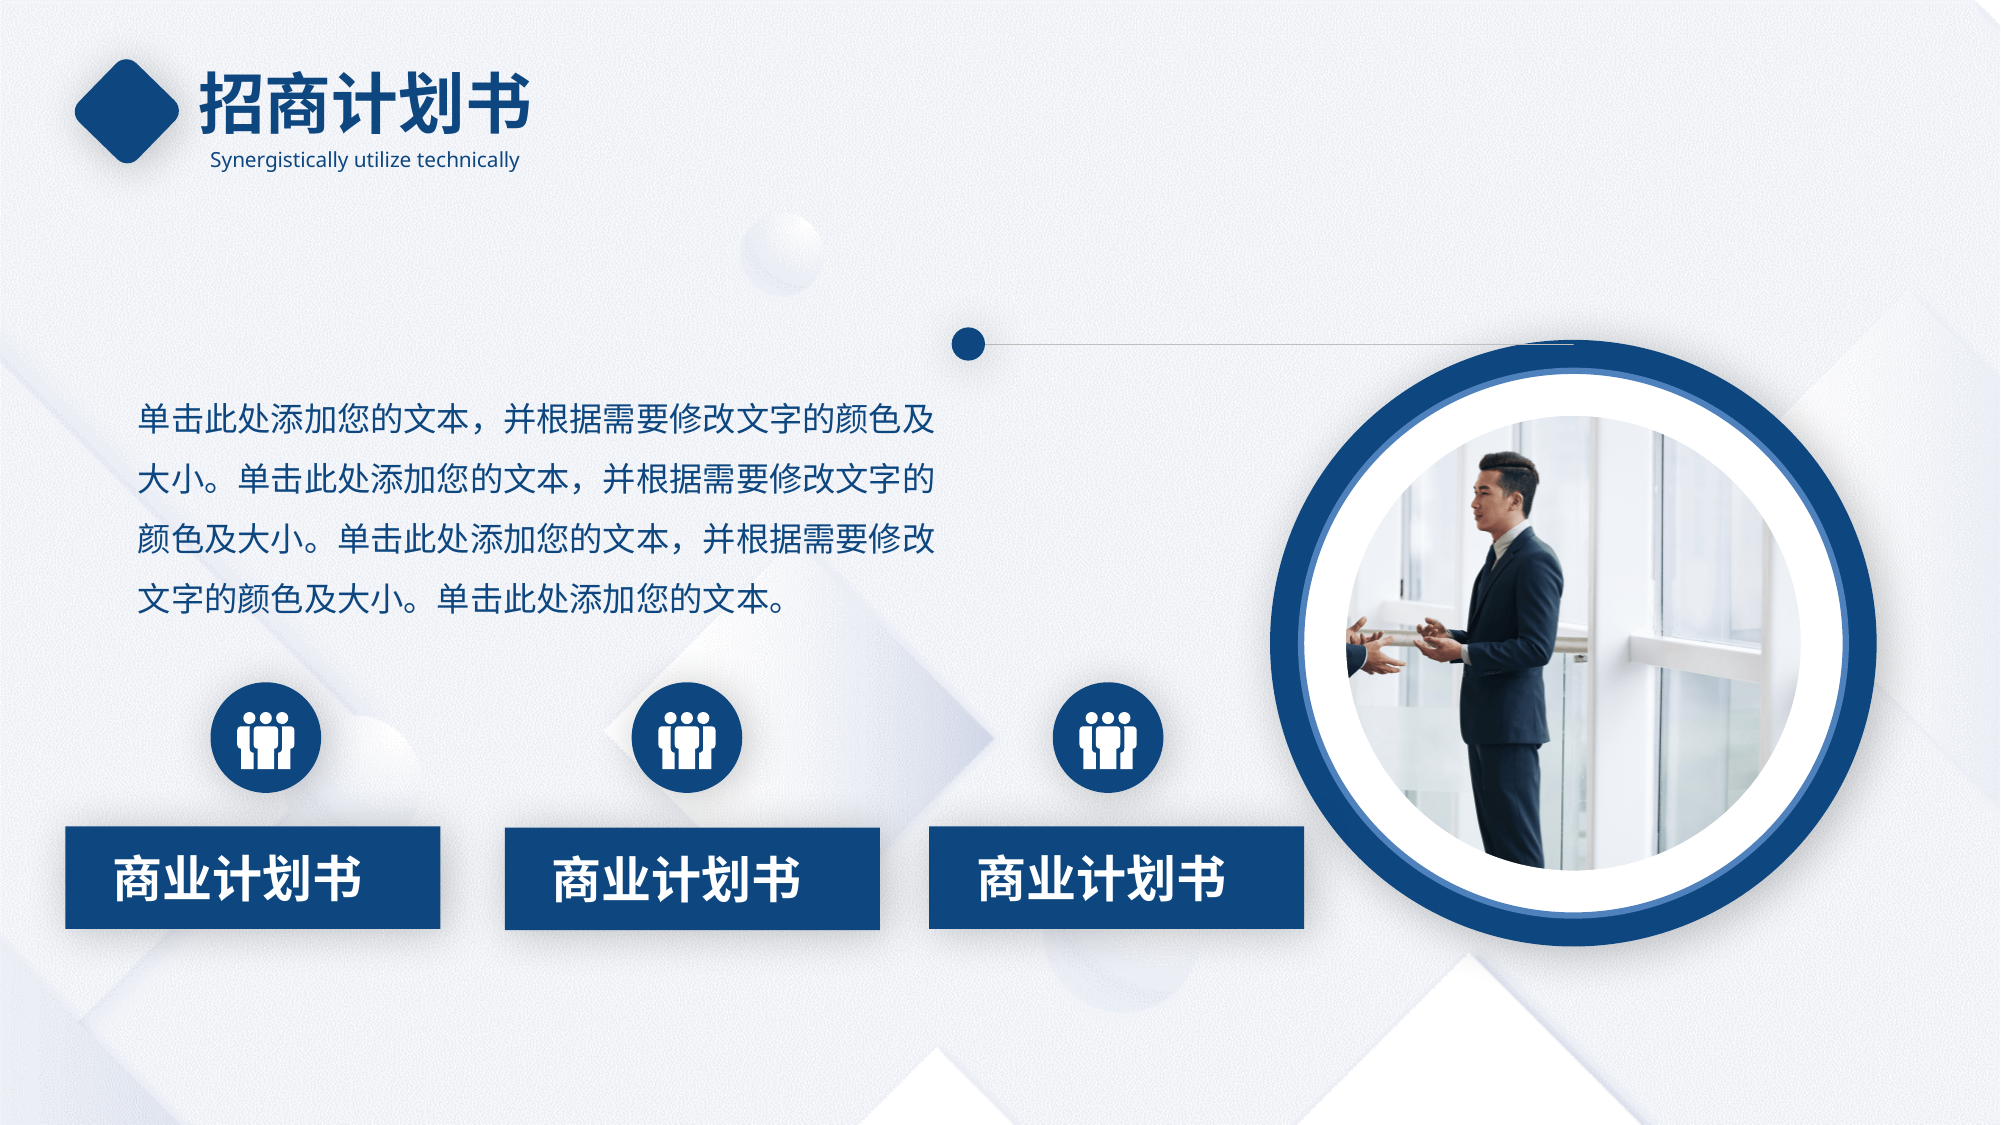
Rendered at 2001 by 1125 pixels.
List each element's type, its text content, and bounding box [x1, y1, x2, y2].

text_box 招商计划书 [183, 54, 562, 150]
text_box [928, 825, 1305, 930]
text_box [950, 326, 986, 362]
text_box [278, 726, 295, 770]
text_box [259, 712, 272, 725]
text_box [699, 726, 716, 770]
text_box [1118, 712, 1131, 725]
text_box [630, 681, 744, 794]
text_box [253, 726, 279, 770]
text_box [243, 712, 256, 725]
text_box 单击此处添加您的文本，并根据需要修改文字的颜色及大小。单击此处添加您的文本，并根据需要修改文字的颜色及大小。单击此处添加您的文本，并根据需要修改文字的颜色及大小。单击此处添加您的文本。 [123, 370, 982, 626]
text_box [697, 712, 710, 725]
text_box [276, 712, 289, 725]
text_box [674, 726, 700, 770]
text_box [1102, 712, 1115, 725]
text_box [209, 681, 323, 794]
text_box [74, 59, 179, 164]
text_box [1300, 369, 1847, 917]
text_box [1269, 338, 1878, 948]
text_box [1079, 726, 1096, 770]
text_box [680, 712, 693, 725]
text_box [1051, 681, 1165, 794]
text_box [1120, 726, 1137, 770]
text_box [664, 712, 677, 725]
text_box 商业计划书 [536, 840, 846, 916]
picture [0, 0, 2001, 1125]
text_box [1095, 726, 1121, 770]
text_box 商业计划书 [97, 839, 407, 915]
text_box [1085, 712, 1098, 725]
text_box 商业计划书 [961, 839, 1271, 915]
text_box [64, 825, 441, 930]
text_box [504, 827, 881, 931]
text_box [1338, 408, 1809, 878]
text_box [237, 726, 254, 770]
text_box Synergistically utilize technically [210, 133, 544, 172]
text_box [658, 726, 675, 770]
